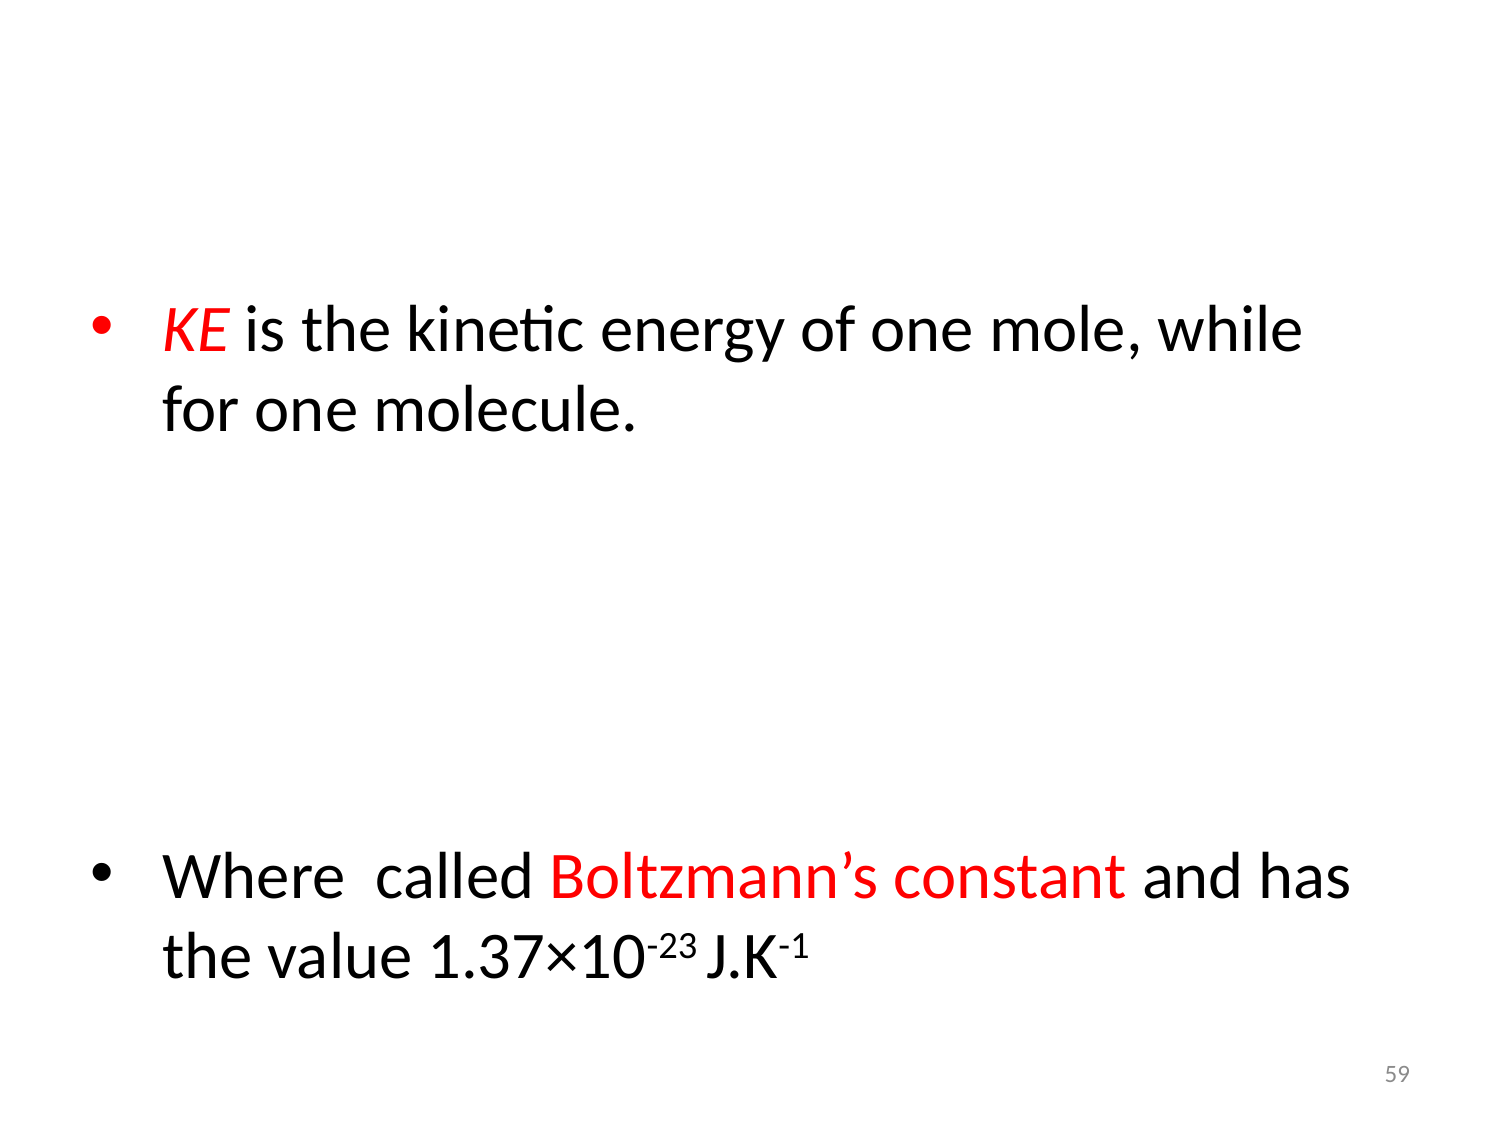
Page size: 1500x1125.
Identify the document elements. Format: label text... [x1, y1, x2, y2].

slide_number 59 [1074, 1042, 1425, 1103]
